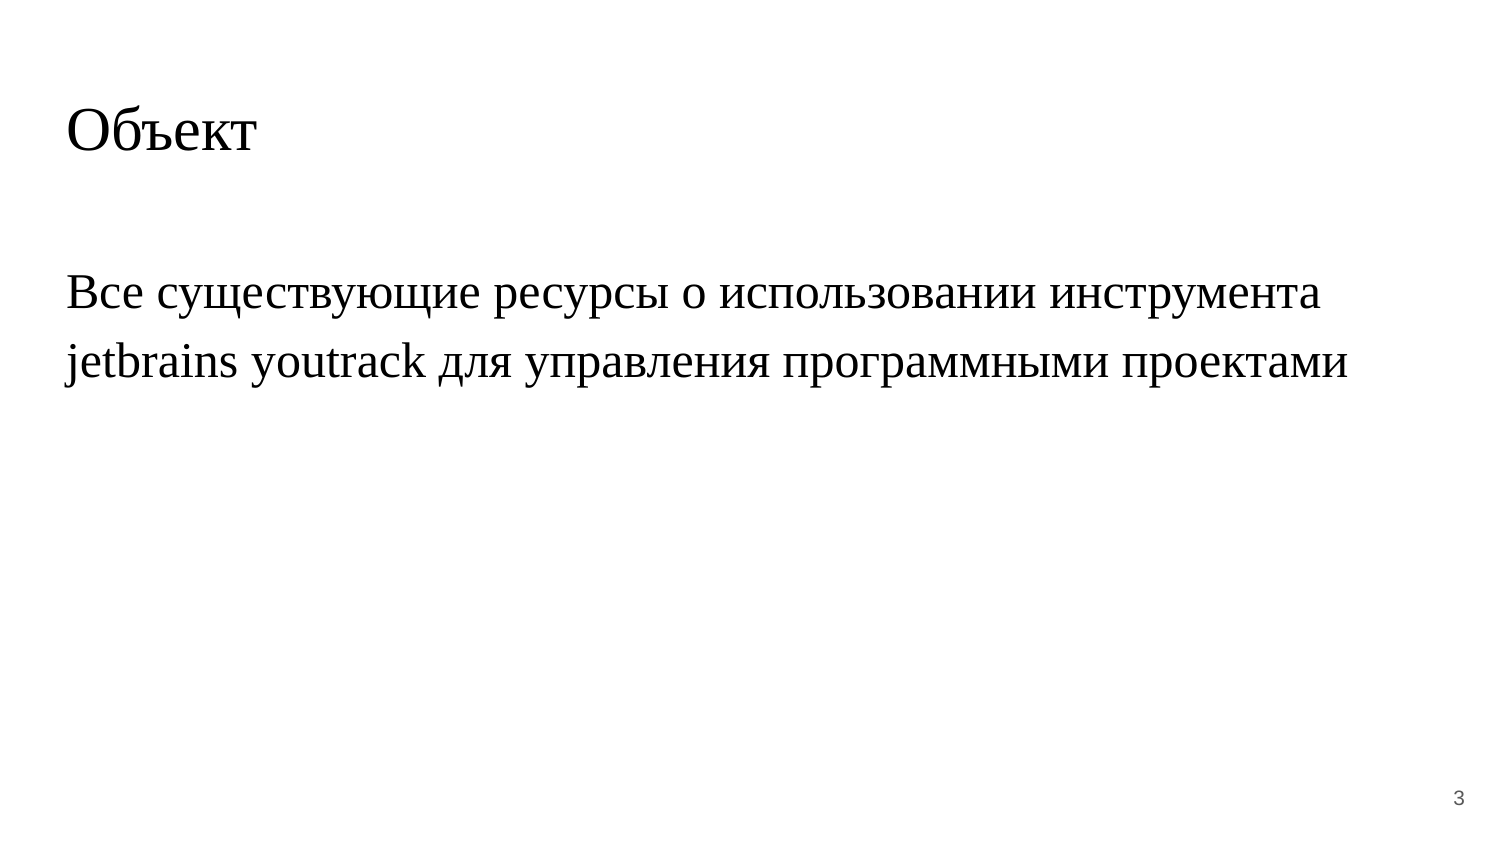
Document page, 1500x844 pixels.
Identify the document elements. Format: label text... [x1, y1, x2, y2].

title Объект [51, 72, 1449, 167]
slide_number 3 [1389, 764, 1480, 830]
list Все существующие ресурсы о использовании инструмента jetbrains youtrack для управления программными проектами [51, 234, 1449, 656]
